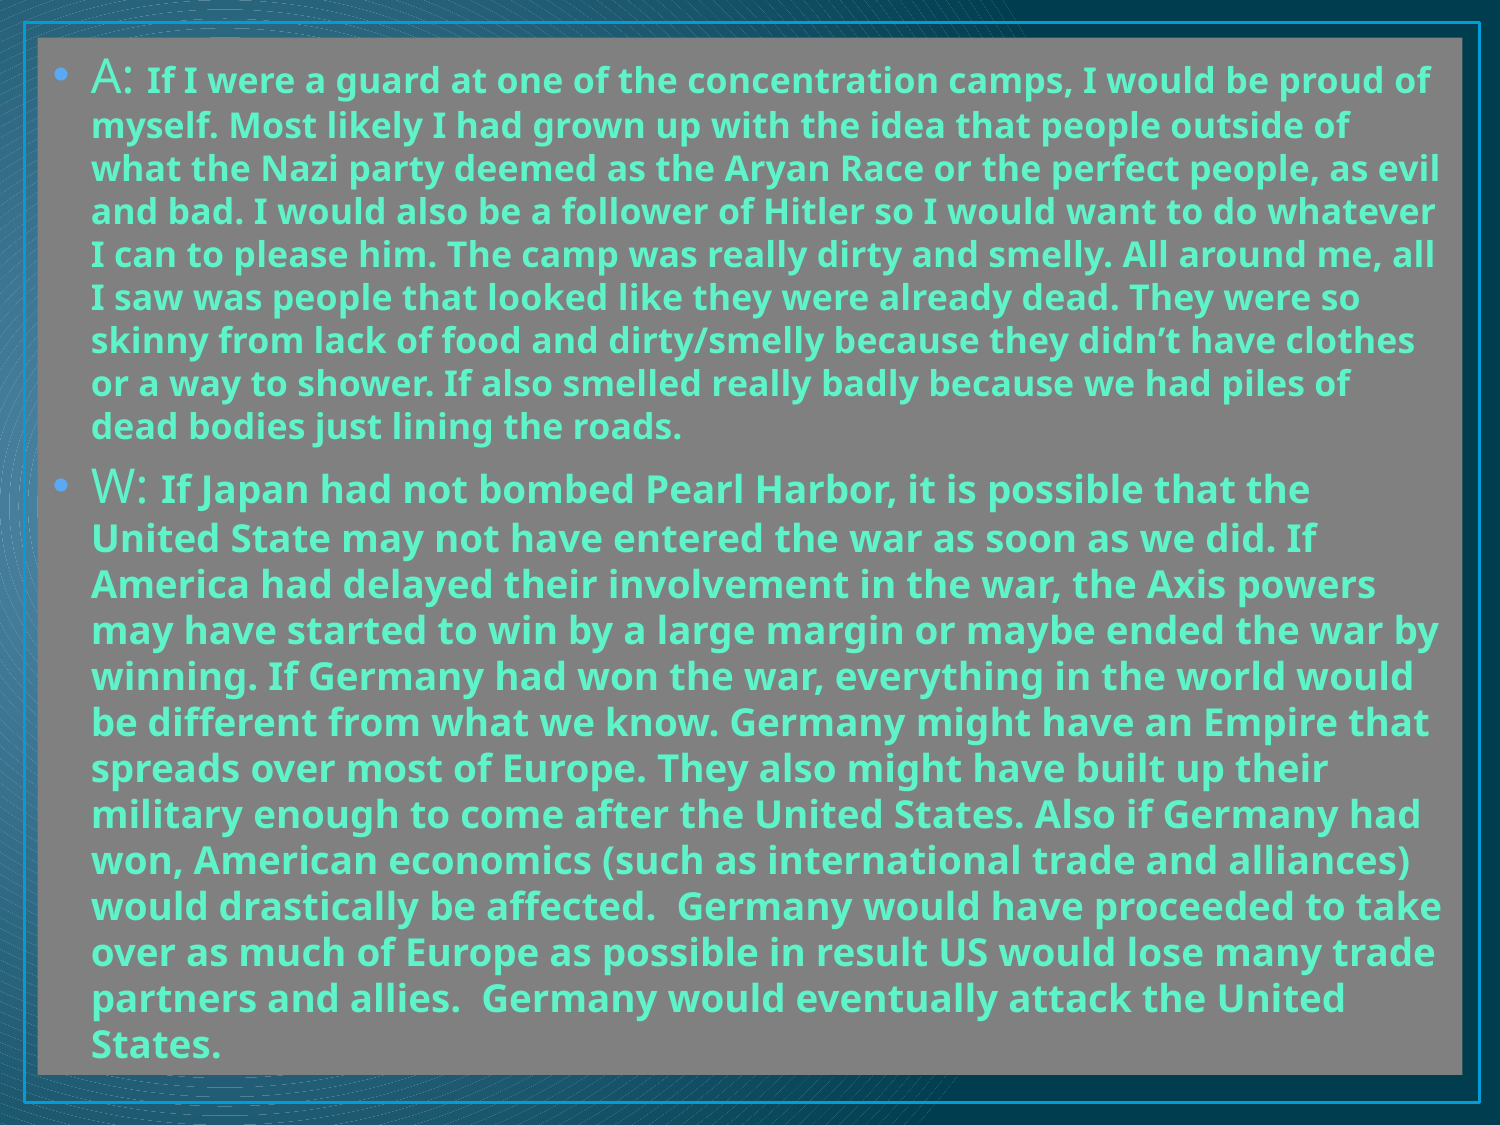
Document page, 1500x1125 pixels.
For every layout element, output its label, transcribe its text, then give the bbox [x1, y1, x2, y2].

list A: If I were a guard at one of the concentration camps, I would be proud of myself. Most likely I had grown up with the idea that people outside of what the Nazi party deemed as the Aryan Race or the perfect people, as evil and bad. I would also be a follower of Hitler so I would want to do whatever I can to please him. The camp was really dirty and smelly. All around me, all I saw was people that looked like they were already dead. They were so skinny from lack of food and dirty/smelly because they didn’t have clothes or a way to shower. If also smelled really badly because we had piles of dead bodies just lining the roads. W: If Japan had not bombed Pearl Harbor, it is possible that the United State may not have entered the war as soon as we did. If America had delayed their involvement in the war, the Axis powers may have started to win by a large margin or maybe ended the war by winning. If Germany had won the war, everything in the world would be different from what we know. Germany might have an Empire that spreads over most of Europe. They also might have built up their military enough to come after the United States. Also if Germany had won, American economics (such as international trade and alliances) would drastically be affected. Germany would have proceeded to take over as much of Europe as possible in result US would lose many trade partners and allies. Germany would eventually attack the United States. [37, 37, 1463, 1075]
